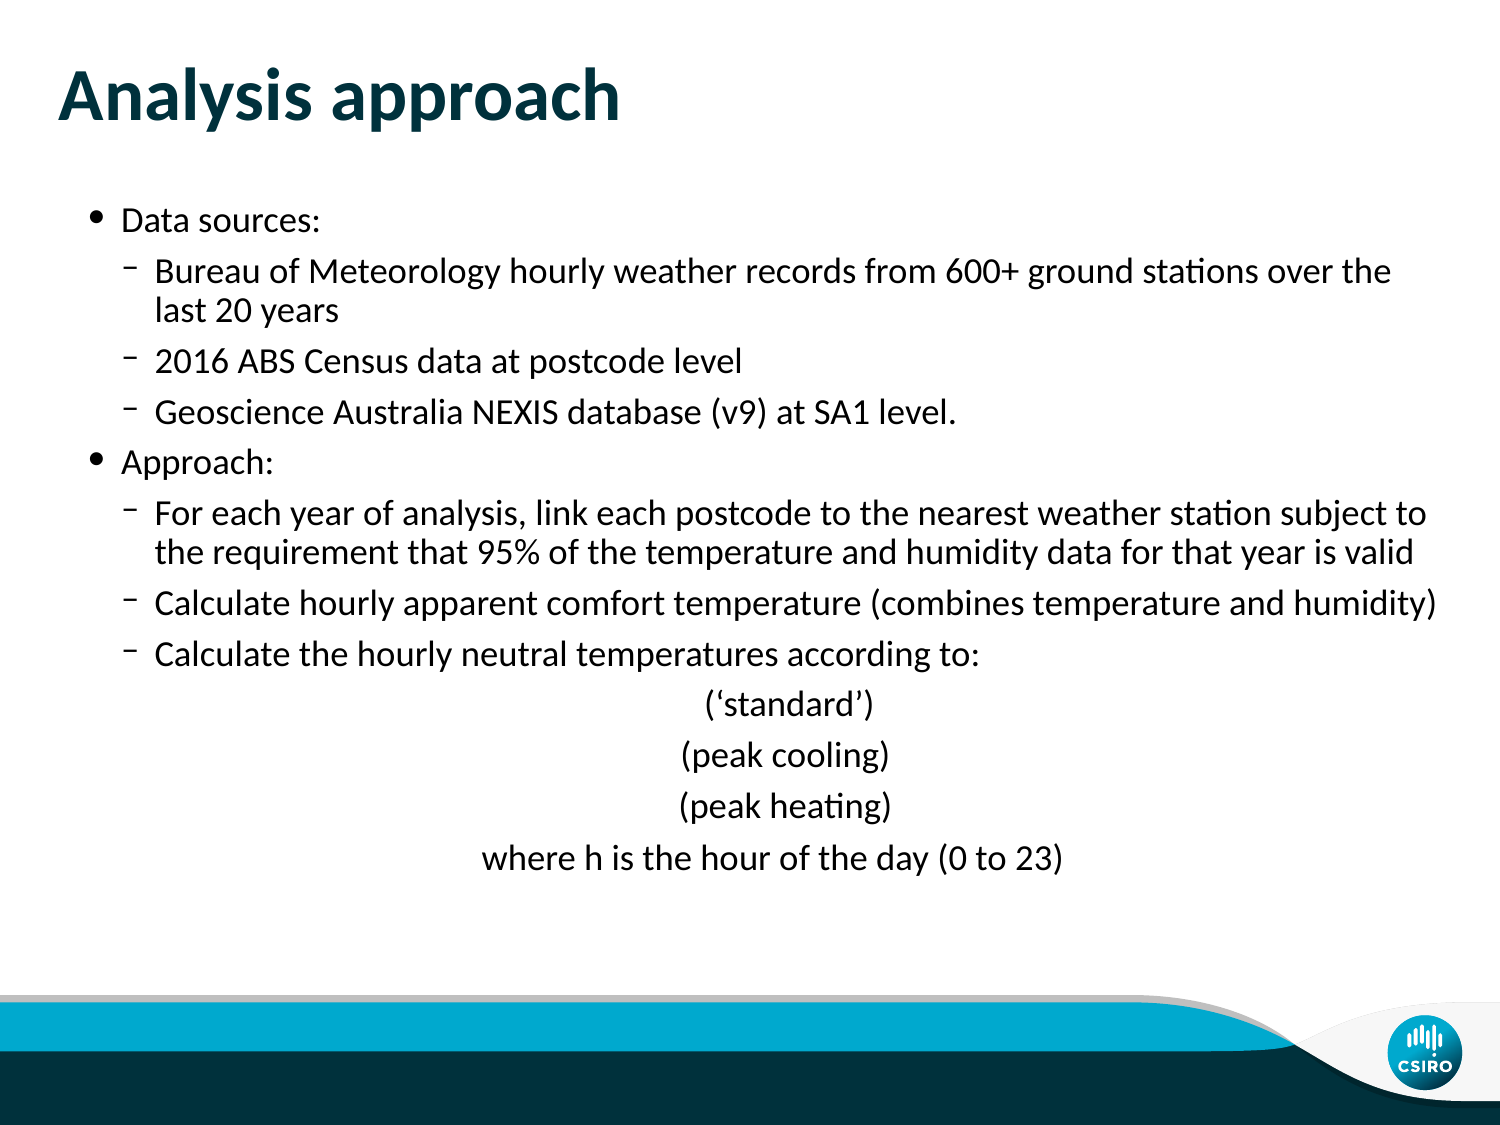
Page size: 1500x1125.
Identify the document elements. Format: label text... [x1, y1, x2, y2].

title Analysis approach [58, 45, 1447, 185]
